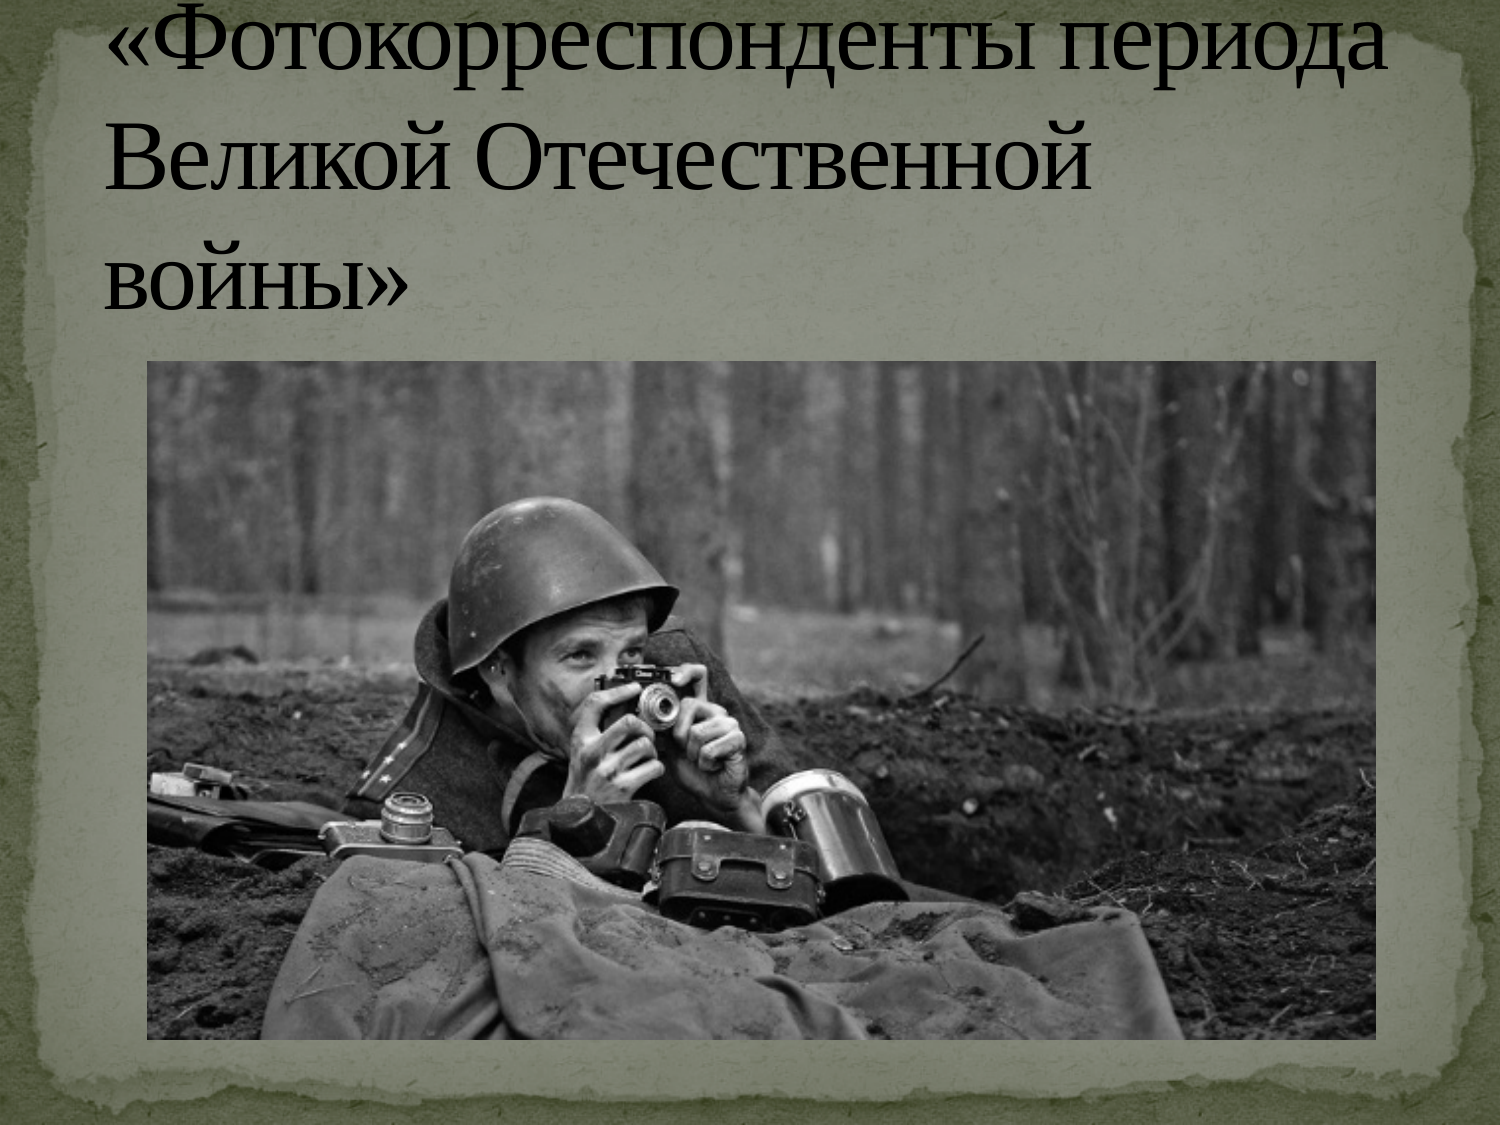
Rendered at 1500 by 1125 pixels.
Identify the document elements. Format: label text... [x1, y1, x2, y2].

title «Фотокорреспонденты периода Великой Отечественной войны» [88, 137, 1439, 338]
picture [147, 361, 1376, 1040]
